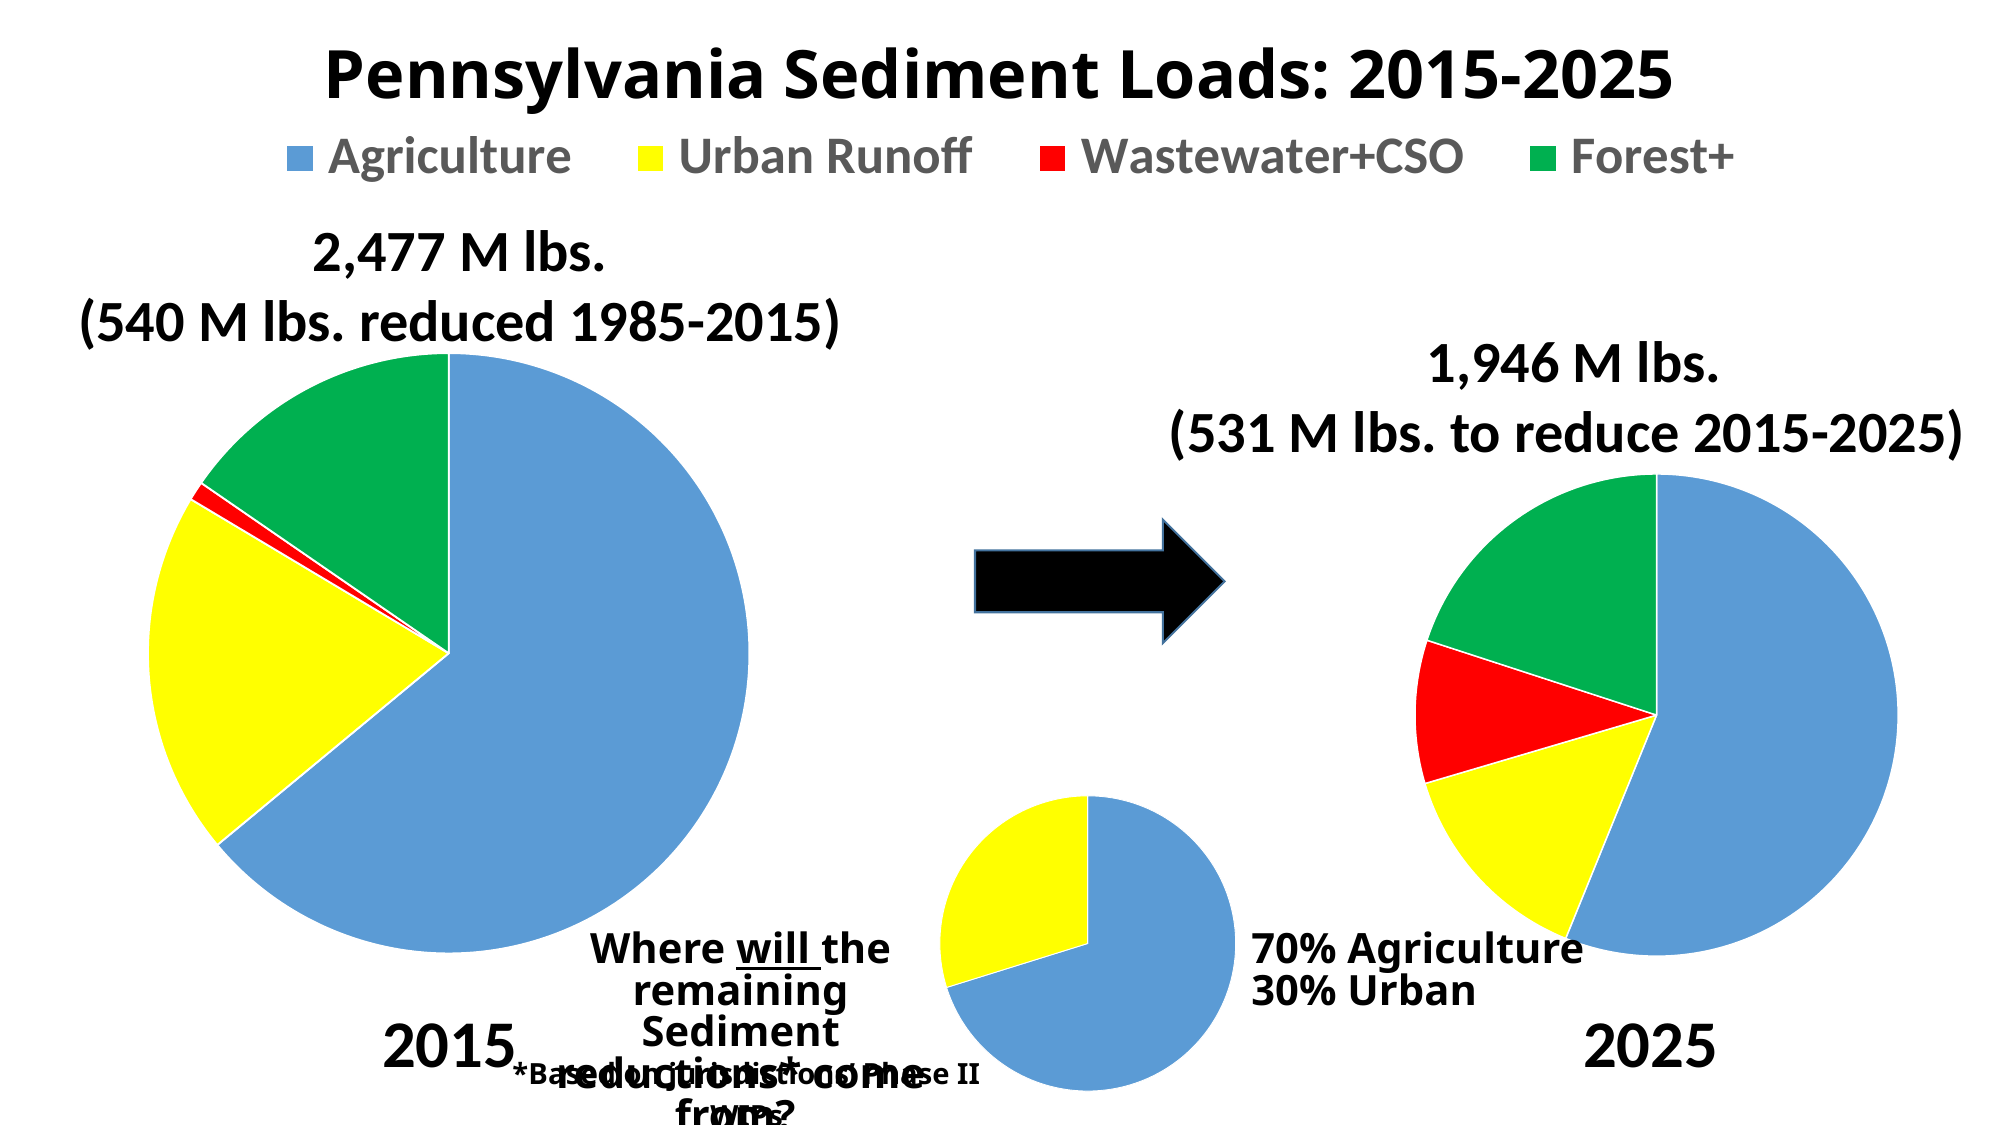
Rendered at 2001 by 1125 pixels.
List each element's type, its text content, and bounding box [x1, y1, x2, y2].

text_box 1,946 M lbs. (531 M lbs. to reduce 2015-2025) [1151, 316, 1997, 472]
text_box 2025 [1568, 993, 1733, 1088]
text_box [973, 517, 1227, 646]
text_box 2,477 M lbs. (540 M lbs. reduced 1985-2015) [57, 205, 863, 339]
text_box *Based on jurisdictions’ Phase II WIPs [490, 1041, 1003, 1125]
picture [0, 339, 868, 968]
picture [874, 788, 1302, 1098]
text_box Pennsylvania Sediment Loads: 2015-2025 [288, 37, 1712, 110]
picture [1308, 462, 1989, 968]
text_box 70% Agriculture 30% Urban [1302, 922, 1605, 1021]
text_box Where will the remaining Sediment reductions* come from? [520, 922, 874, 1041]
picture [217, 110, 1783, 193]
text_box 2015 [367, 993, 520, 1088]
